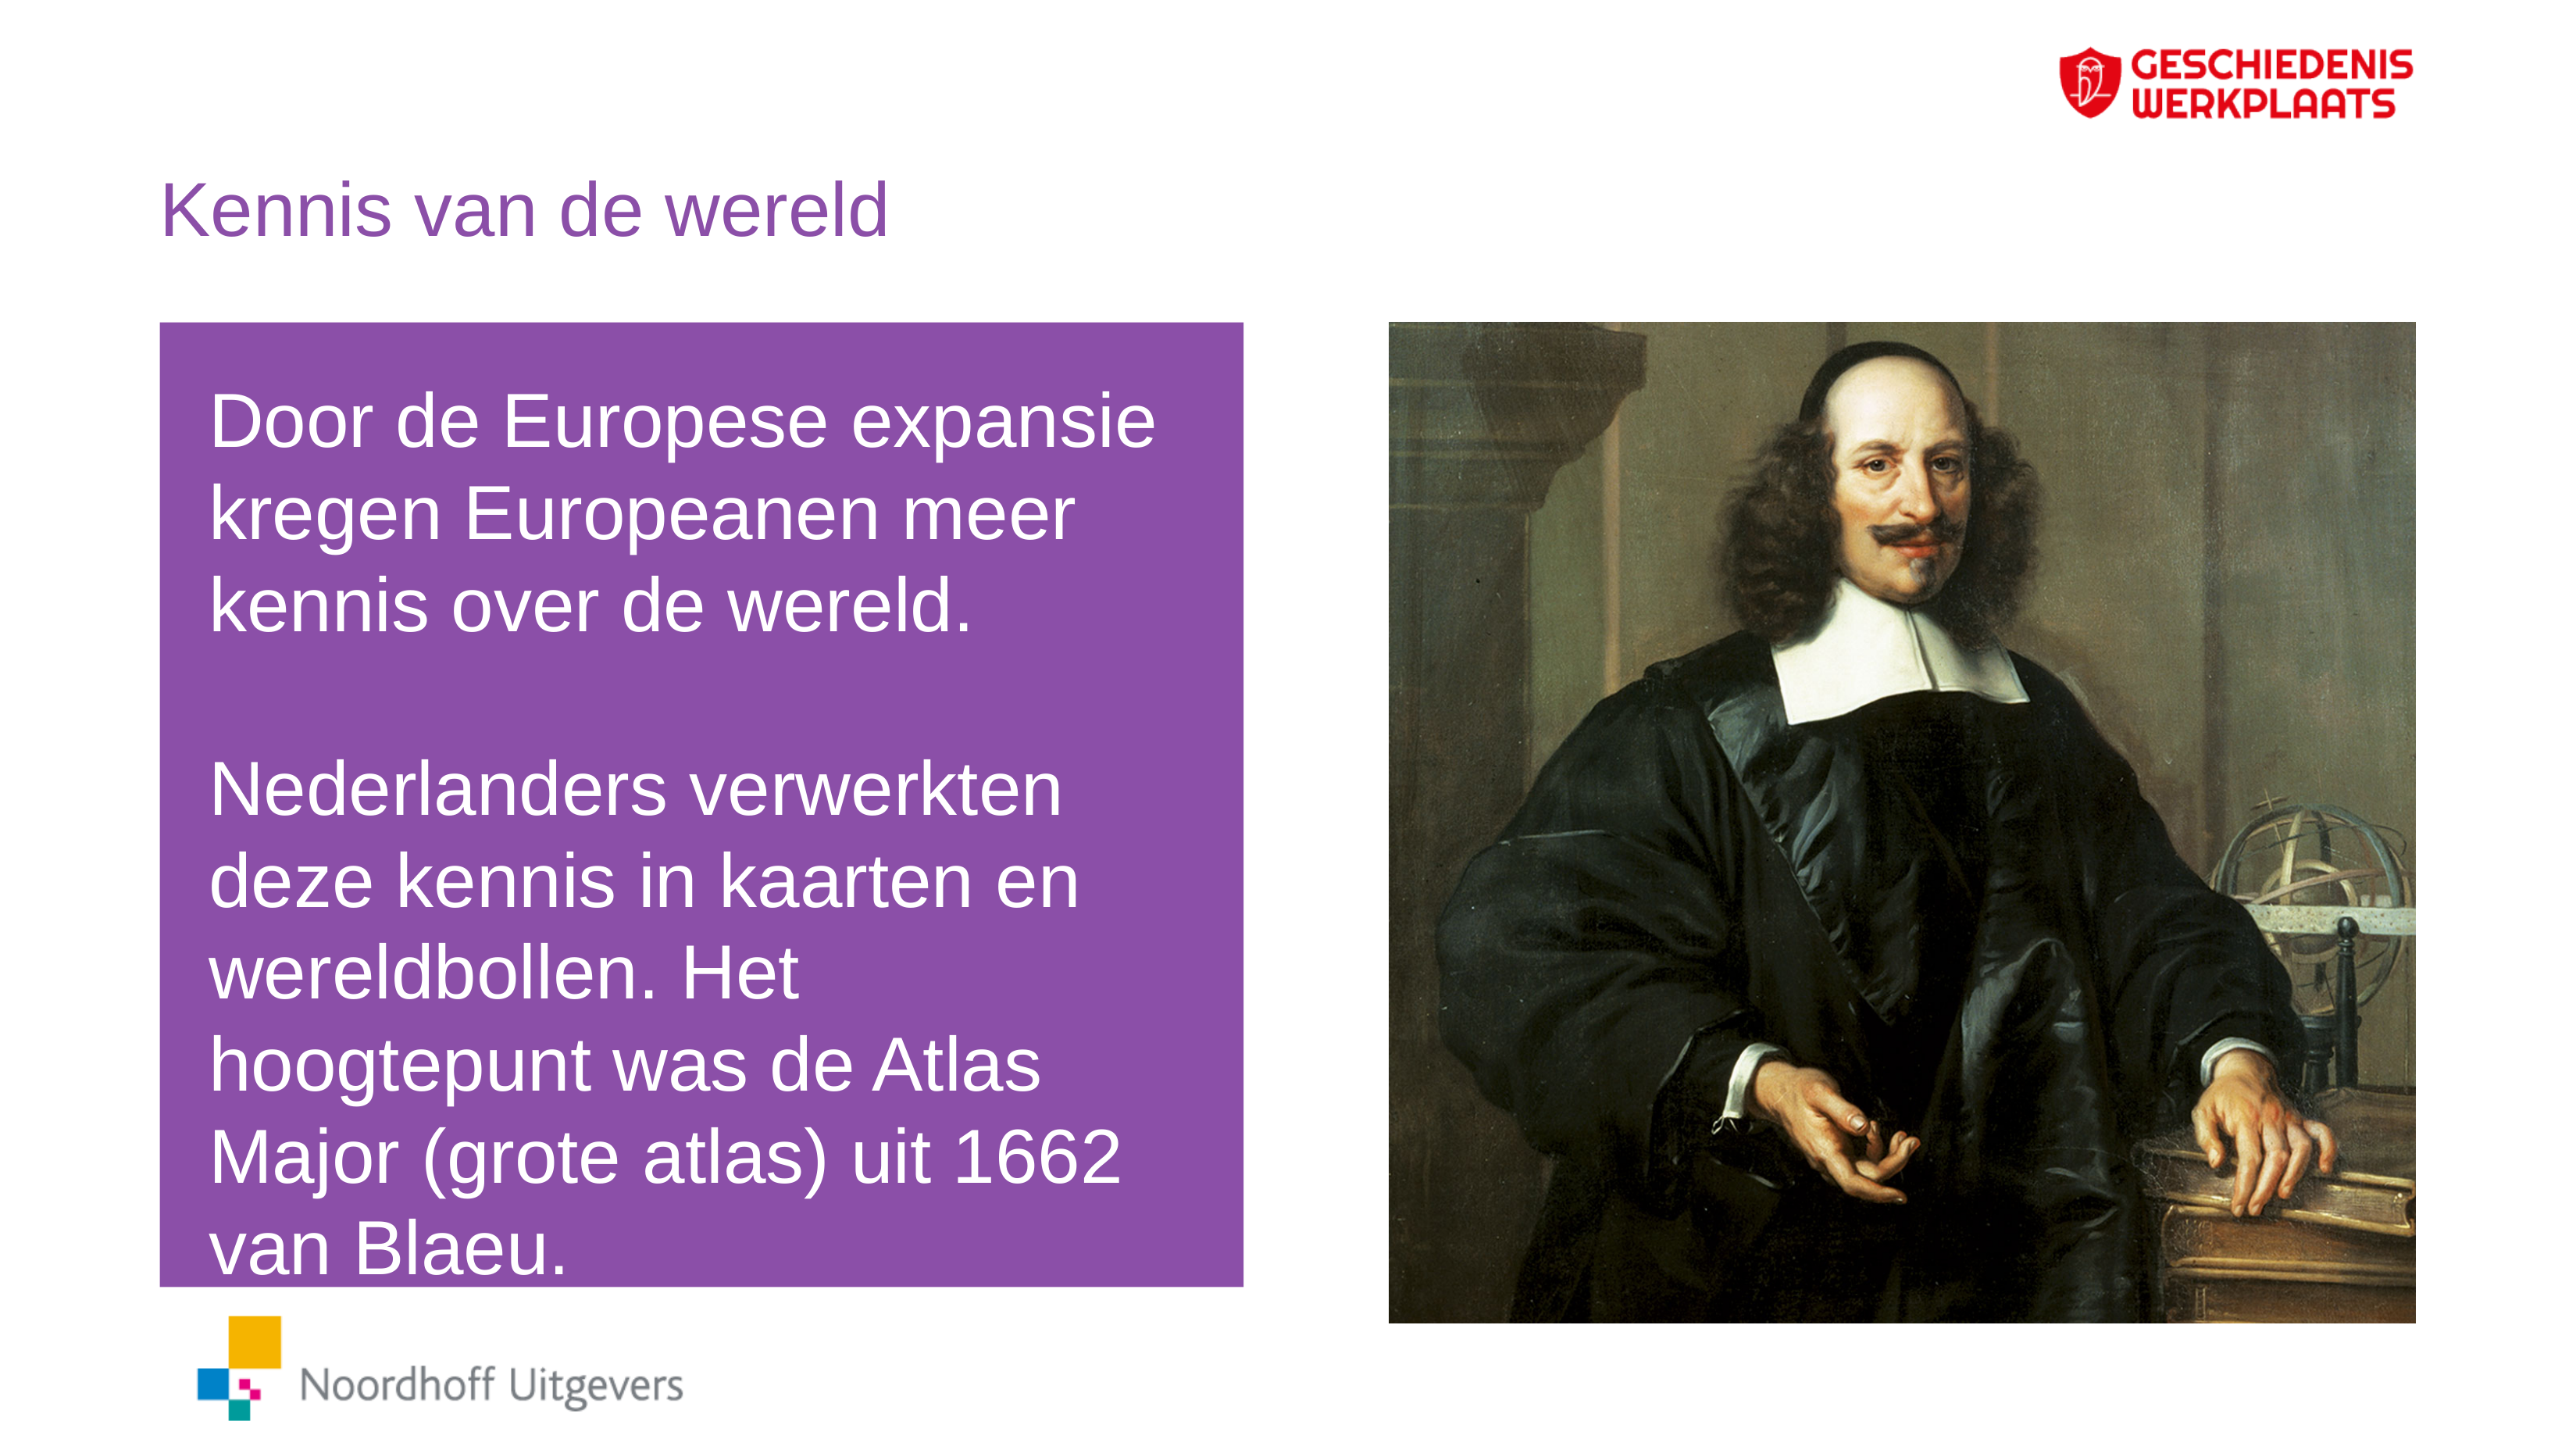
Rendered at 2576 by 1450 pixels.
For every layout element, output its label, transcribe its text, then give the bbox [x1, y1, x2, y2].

title Kennis van de wereld [159, 159, 2416, 266]
picture [1610, 0, 2576, 161]
picture [159, 1288, 802, 1449]
picture [1388, 322, 2416, 1323]
list Door de Europese expansie kregen Europeanen meer kennis over de wereld. Nederlanders verwerkten deze kennis in kaarten en wereldbollen. Het hoogtepunt was de Atlas Major (grote atlas) uit 1662 van Blaeu. [159, 322, 1244, 1288]
